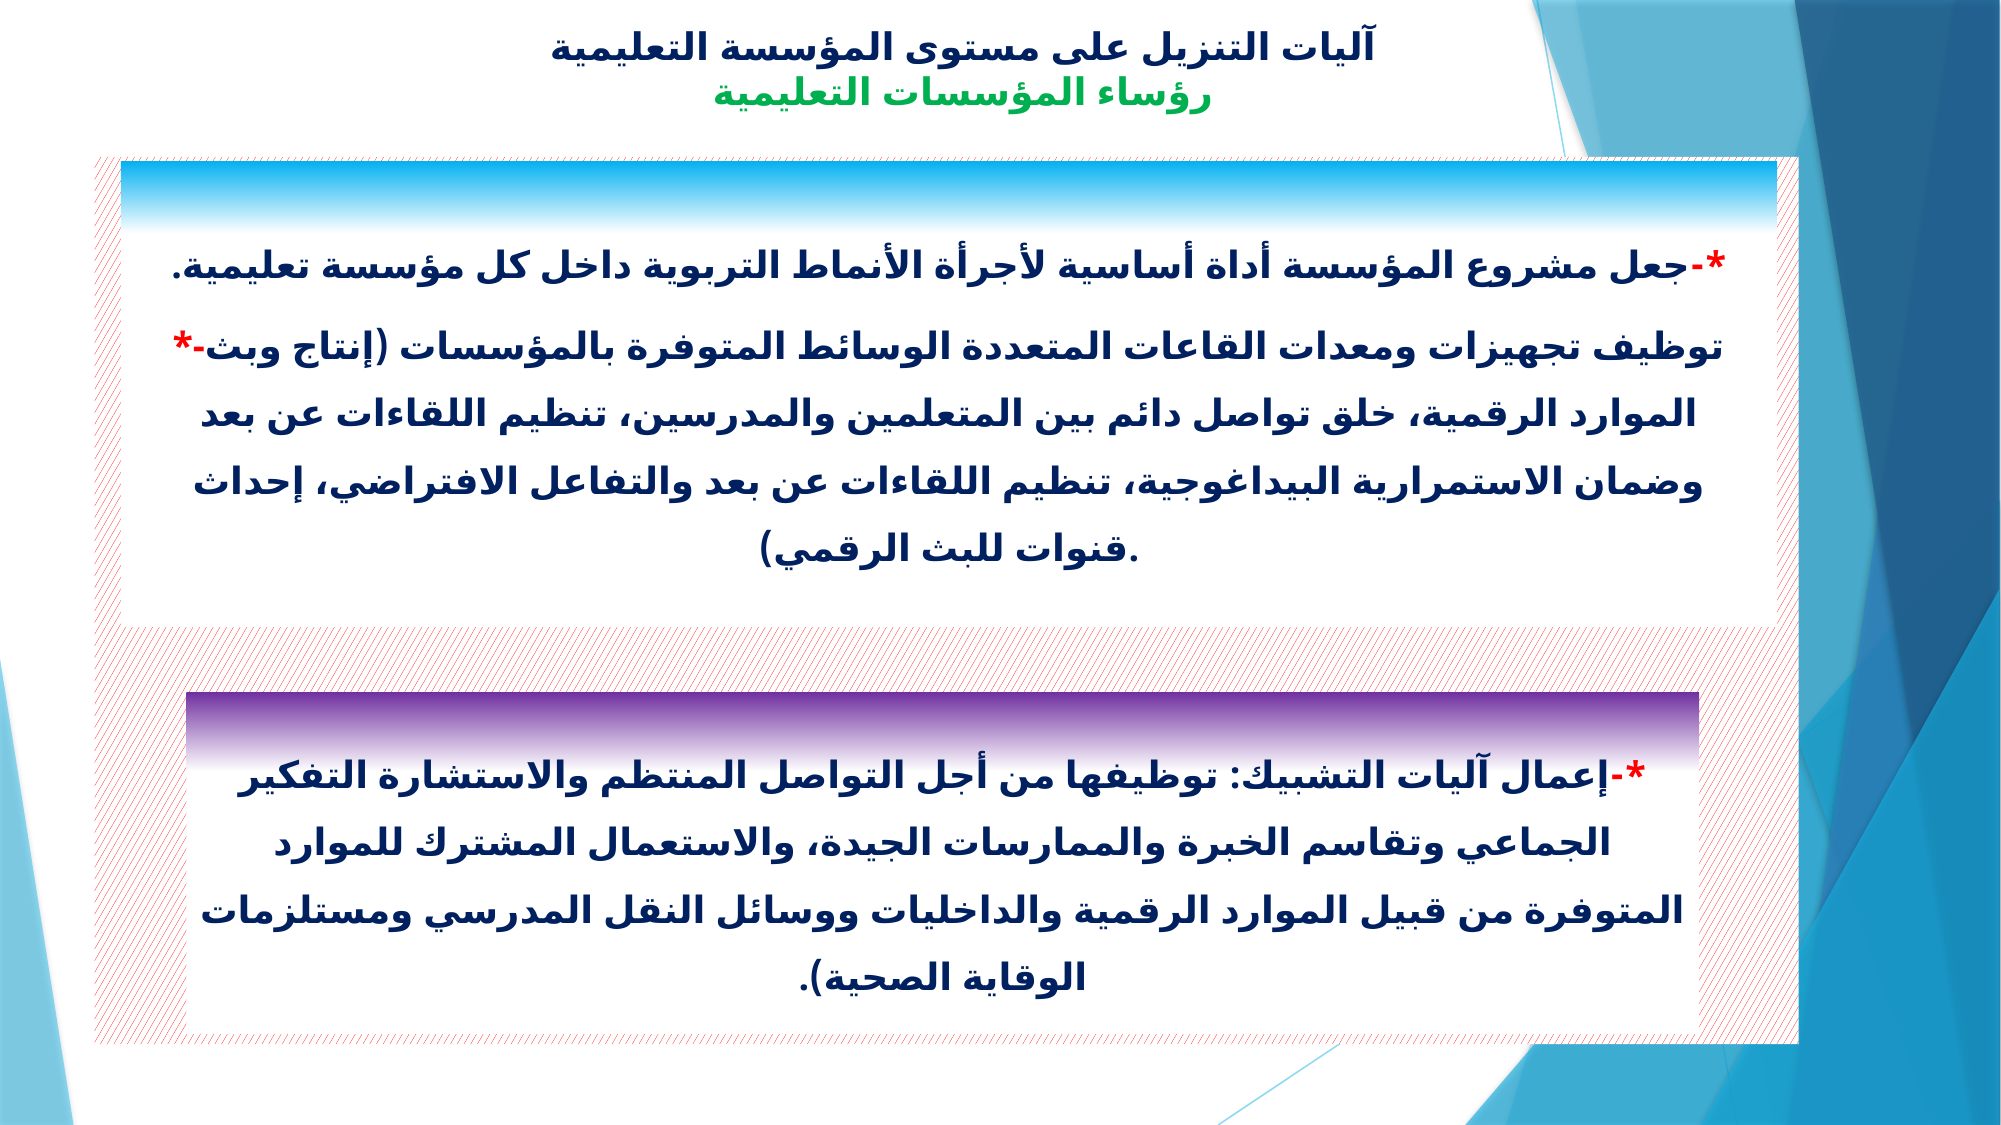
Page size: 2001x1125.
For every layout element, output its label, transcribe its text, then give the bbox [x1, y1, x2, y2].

title آليات التنزيل على مستوى المؤسسة التعليمية رؤساء المؤسسات التعليمية [258, 14, 1669, 122]
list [94, 156, 1800, 1045]
